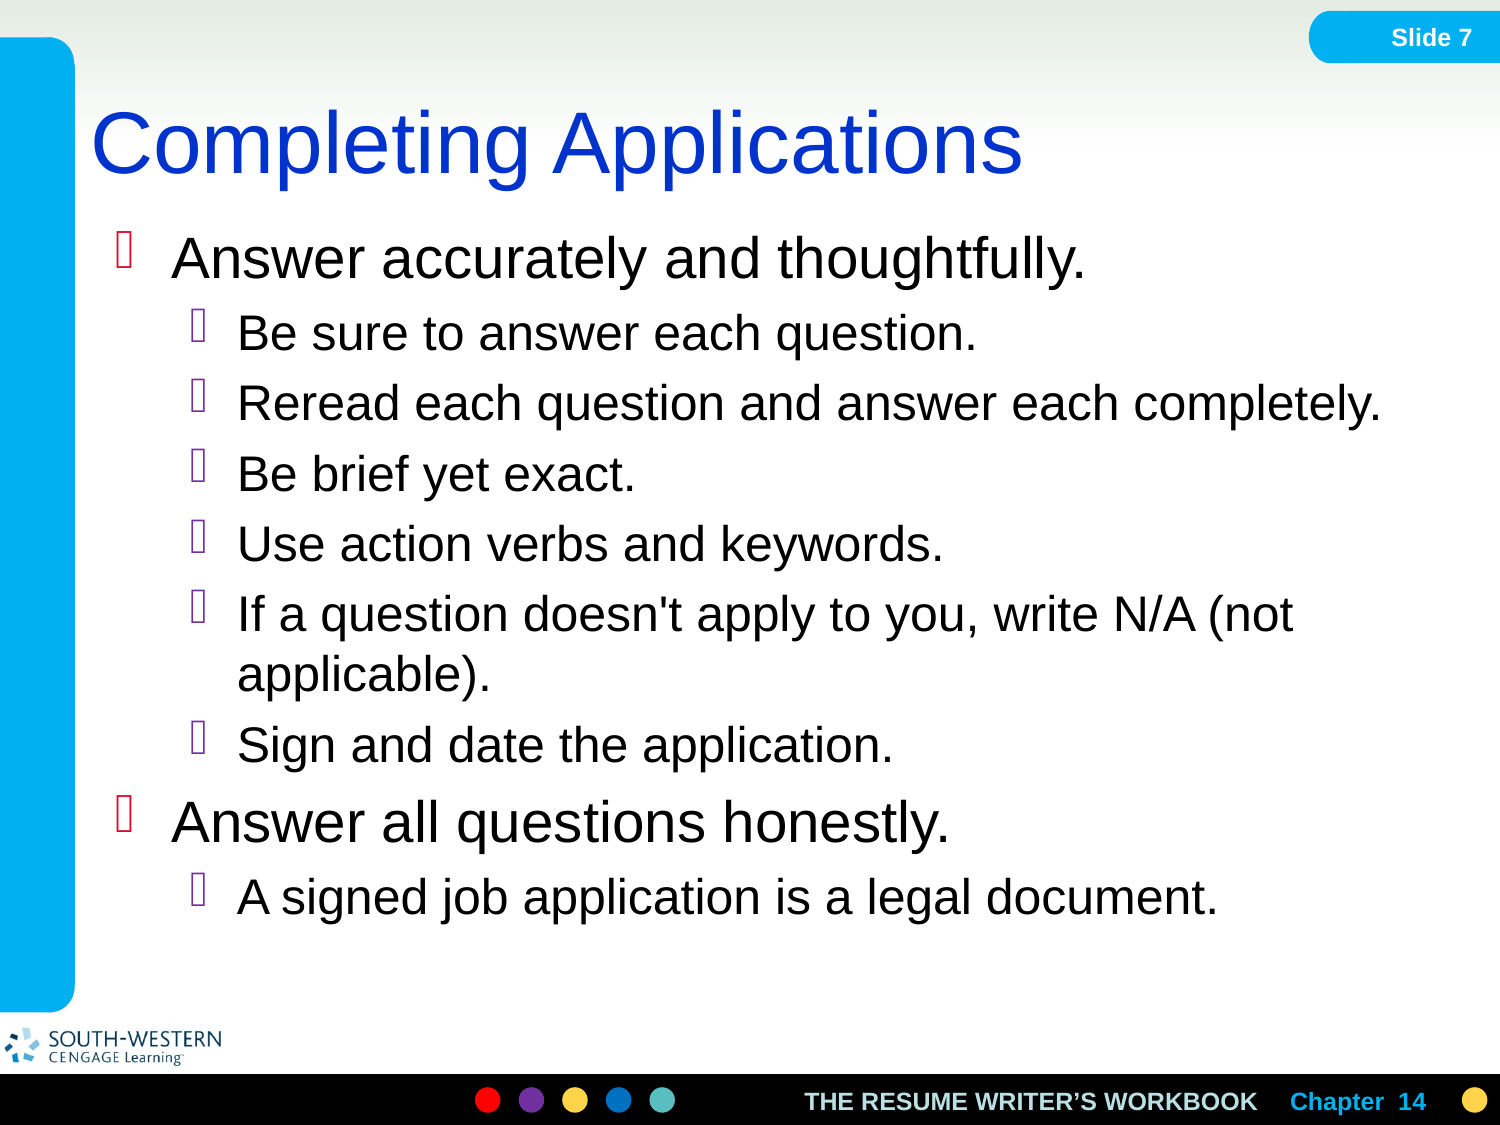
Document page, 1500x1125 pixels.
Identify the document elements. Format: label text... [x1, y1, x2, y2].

footer Chapter 14 [1274, 1075, 1476, 1125]
title Completing Applications [74, 44, 1426, 233]
slide_number Slide 7 [1312, 13, 1488, 93]
list Answer accurately and thoughtfully. Be sure to answer each question. Reread each question and answer each completely. Be brief yet exact. Use action verbs and keywords. If a question doesn't apply to you, write N/A (not applicable). Sign and date the application. Answer all questions honestly. A signed job application is a legal document. [99, 212, 1451, 956]
picture [0, 1022, 225, 1073]
